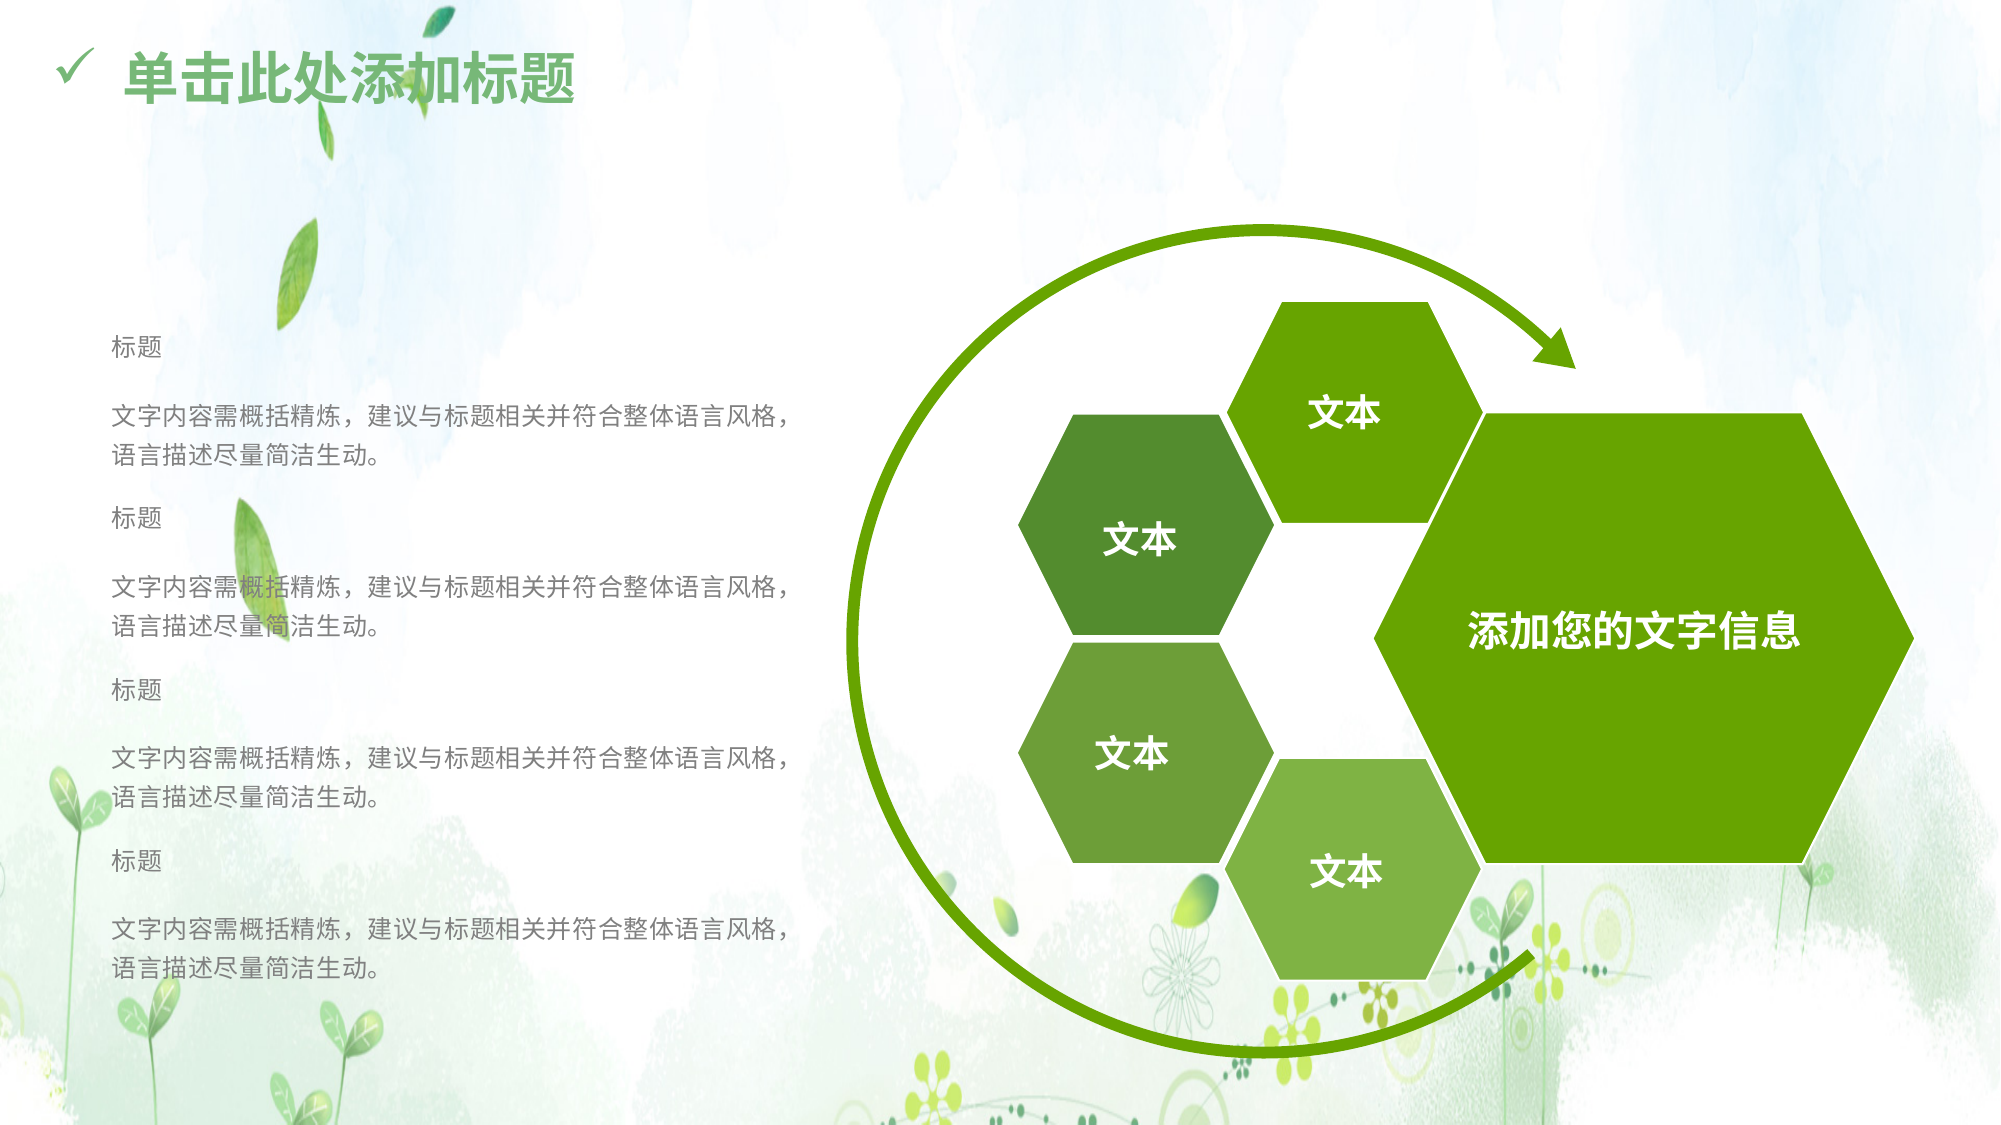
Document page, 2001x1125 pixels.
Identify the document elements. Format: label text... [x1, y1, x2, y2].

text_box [846, 224, 1681, 1059]
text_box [1016, 641, 1276, 865]
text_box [96, 315, 795, 478]
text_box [96, 486, 795, 650]
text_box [1372, 412, 1916, 865]
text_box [96, 657, 795, 821]
title 单击此处添加标题 [36, 43, 1762, 120]
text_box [1225, 300, 1485, 524]
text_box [1016, 413, 1276, 637]
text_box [1223, 757, 1483, 981]
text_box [96, 829, 795, 992]
picture [0, 0, 2001, 1125]
